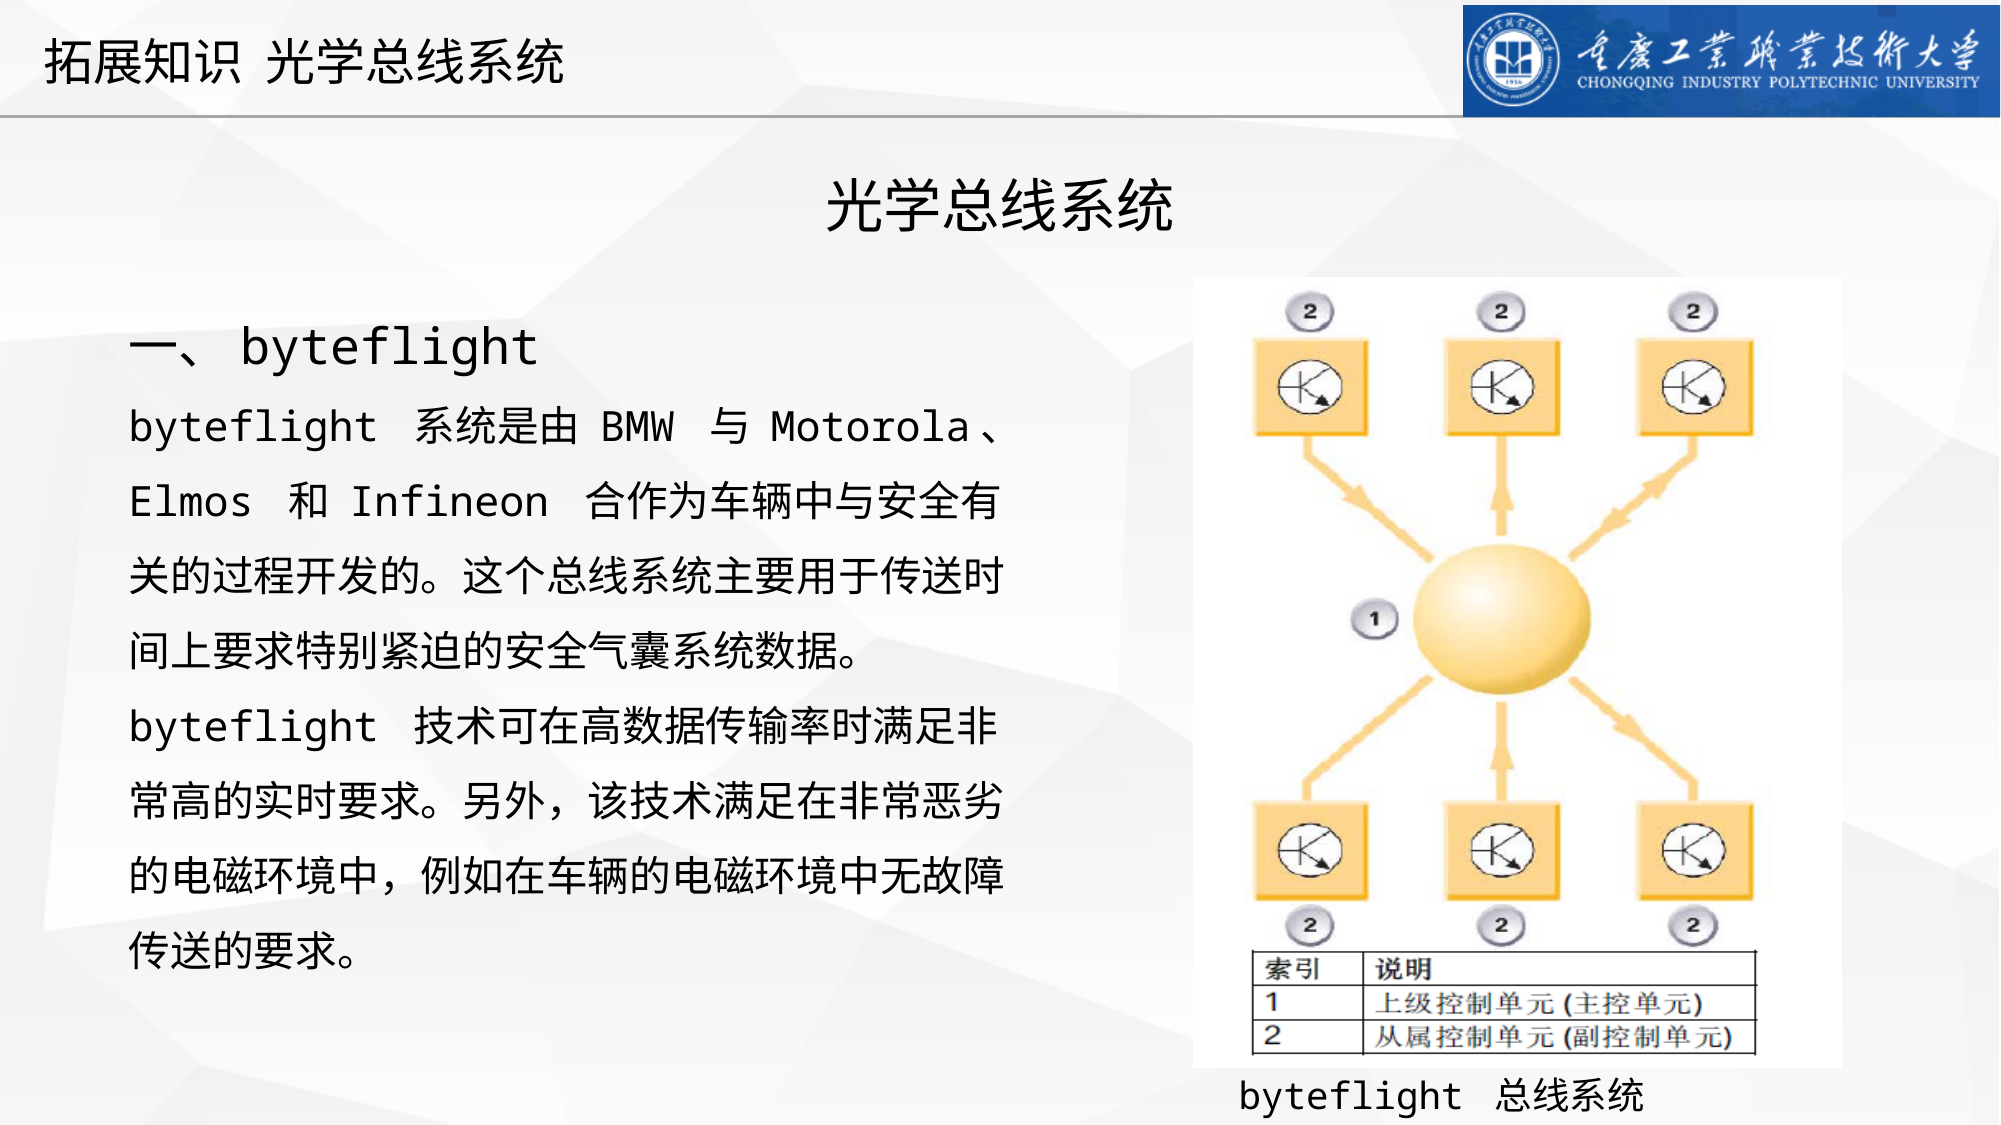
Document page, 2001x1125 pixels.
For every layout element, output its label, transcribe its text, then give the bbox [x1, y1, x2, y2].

text_box byteflight 总线系统 [911, 1064, 1914, 1125]
text_box 光学总线系统 [433, 161, 1567, 247]
text_box 一、byteflight byteflight 系统是由 BMW 与 Motorola、 Elmos 和 Infineon 合作为车辆中与安全有关的过程开发的。这个总线系统主要用于传送时间上要求特别紧迫的安全气囊系统数据。 byteflight 技术可在高数据传输率时满足非常高的实时要求。另外，该技术满足在非常恶劣的电磁环境中，例如在车辆的电磁环境中无故障传送的要求。 [113, 277, 1043, 982]
picture [0, 0, 2001, 117]
picture [0, 118, 1999, 1125]
